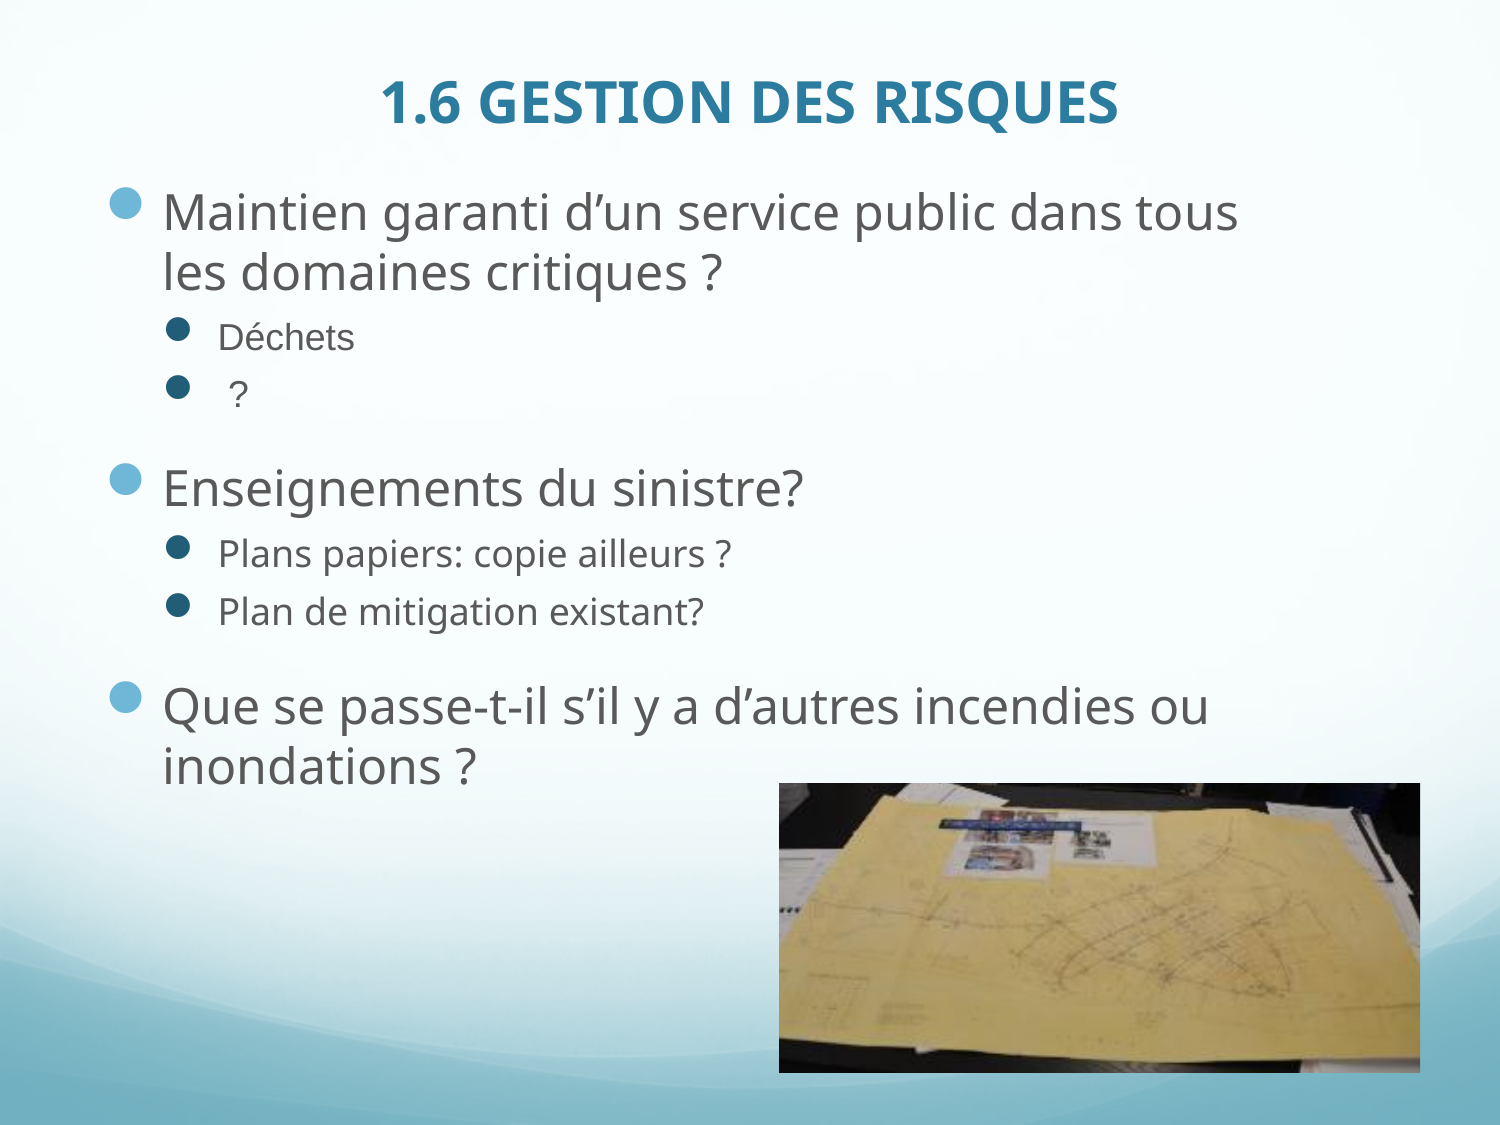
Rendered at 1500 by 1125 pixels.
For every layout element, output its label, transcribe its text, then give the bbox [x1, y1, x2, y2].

list Maintien garanti d’un service public dans tous les domaines critiques ? Déchets ? Enseignements du sinistre? Plans papiers: copie ailleurs ? Plan de mitigation existant? Que se passe-t-il s’il y a d’autres incendies ou inondations ? [90, 172, 1327, 1007]
title 1.6 GESTION DES RISQUES [90, 27, 1410, 213]
picture [778, 782, 1421, 1074]
